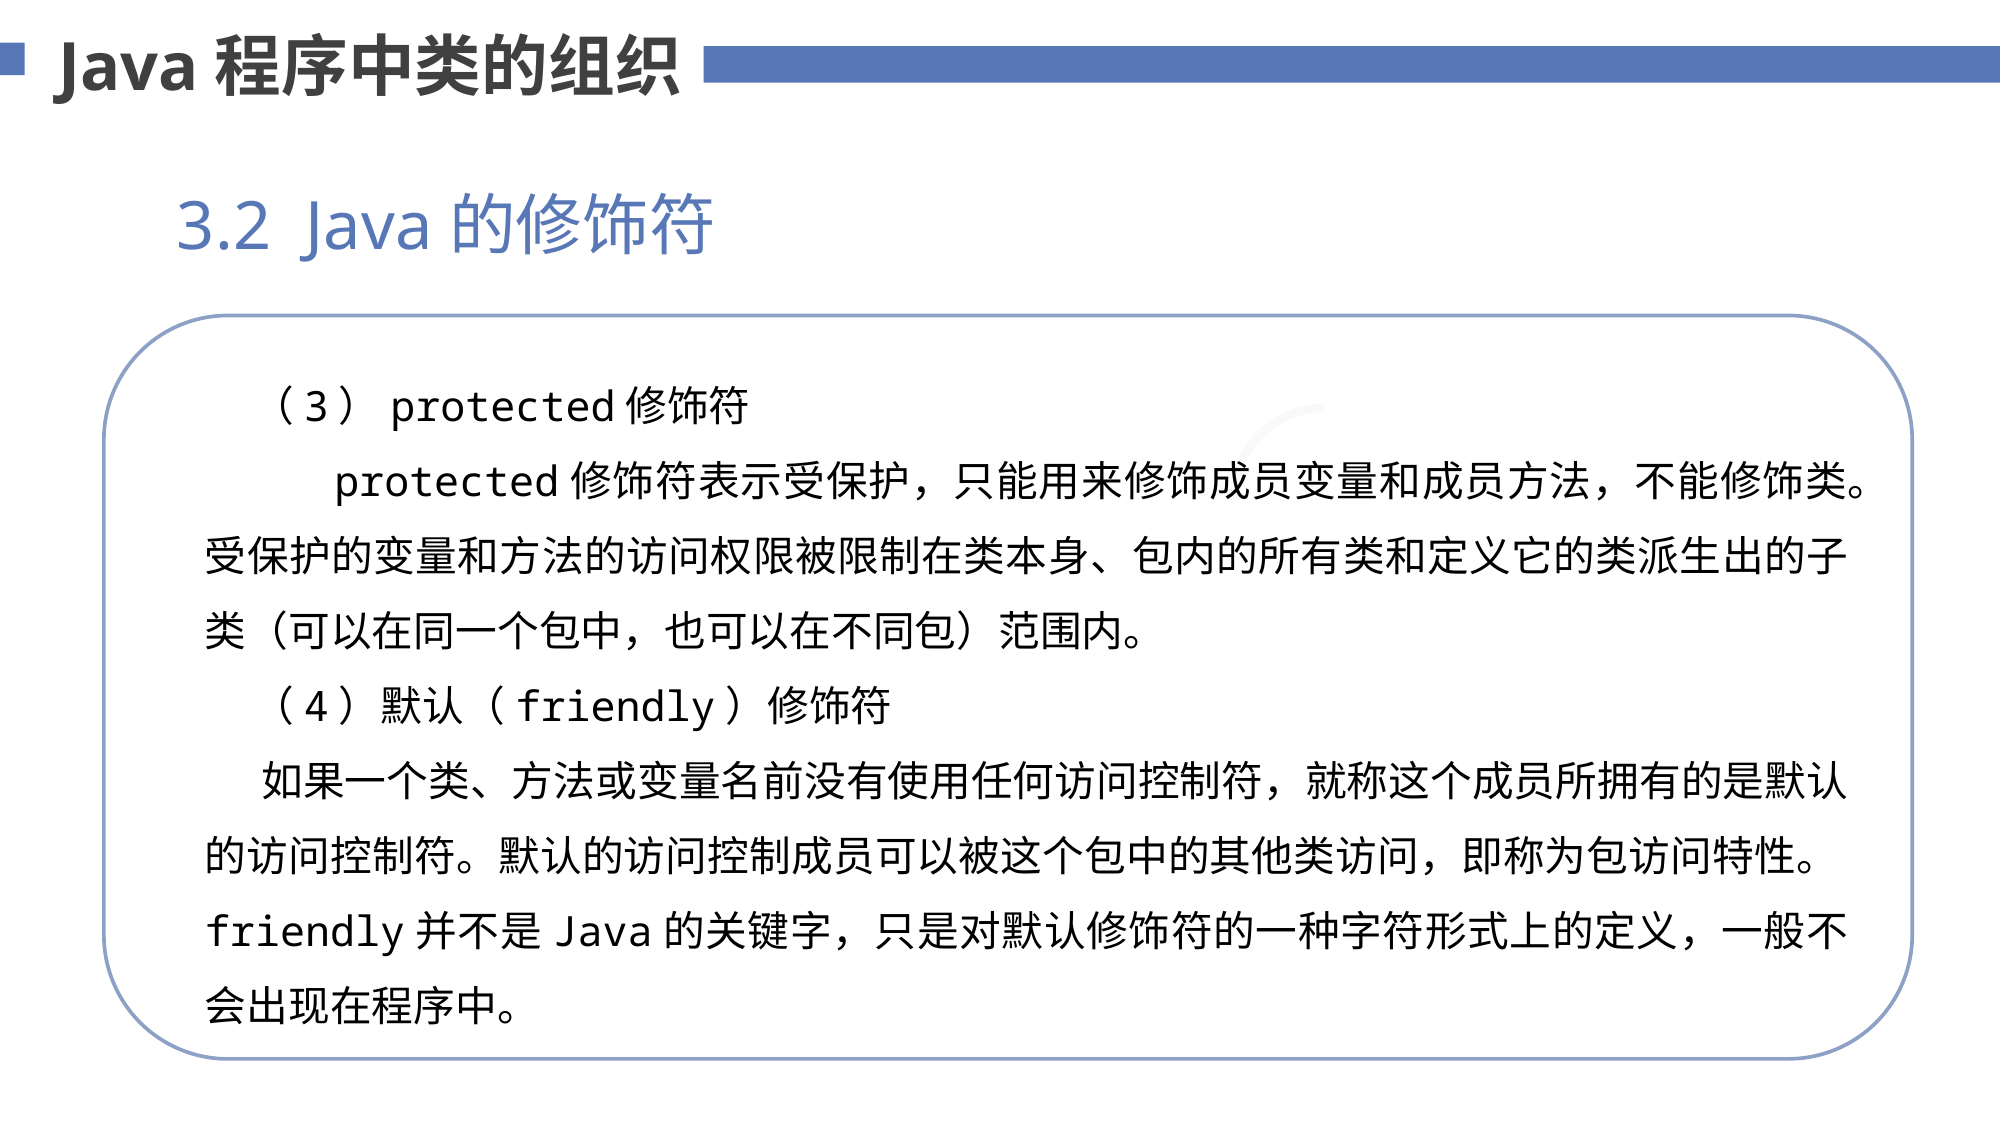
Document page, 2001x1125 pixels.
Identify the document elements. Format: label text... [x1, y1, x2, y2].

text_box [0, 41, 26, 76]
text_box [702, 45, 2000, 84]
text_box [1234, 407, 1413, 587]
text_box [1451, 385, 1820, 591]
text_box （3）protected修饰符 protected修饰符表示受保护，只能用来修饰成员变量和成员方法，不能修饰类。受保护的变量和方法的访问权限被限制在类本身、包内的所有类和定义它的类派生出的子类（可以在同一个包中，也可以在不同包）范围内。 （4）默认（friendly）修饰符 如果一个类、方法或变量名前没有使用任何访问控制符，就称这个成员所拥有的是默认的访问控制符。默认的访问控制成员可以被这个包中的其他类访问，即称为包访问特性。friendly并不是Java的关键字，只是对默认修饰符的一种字符形式上的定义，一般不会出现在程序中。 [204, 355, 1848, 1030]
text_box [102, 314, 1914, 1060]
text_box 3.2 Java的修饰符 [162, 175, 1086, 271]
text_box Java程序中类的组织 [58, 23, 682, 104]
